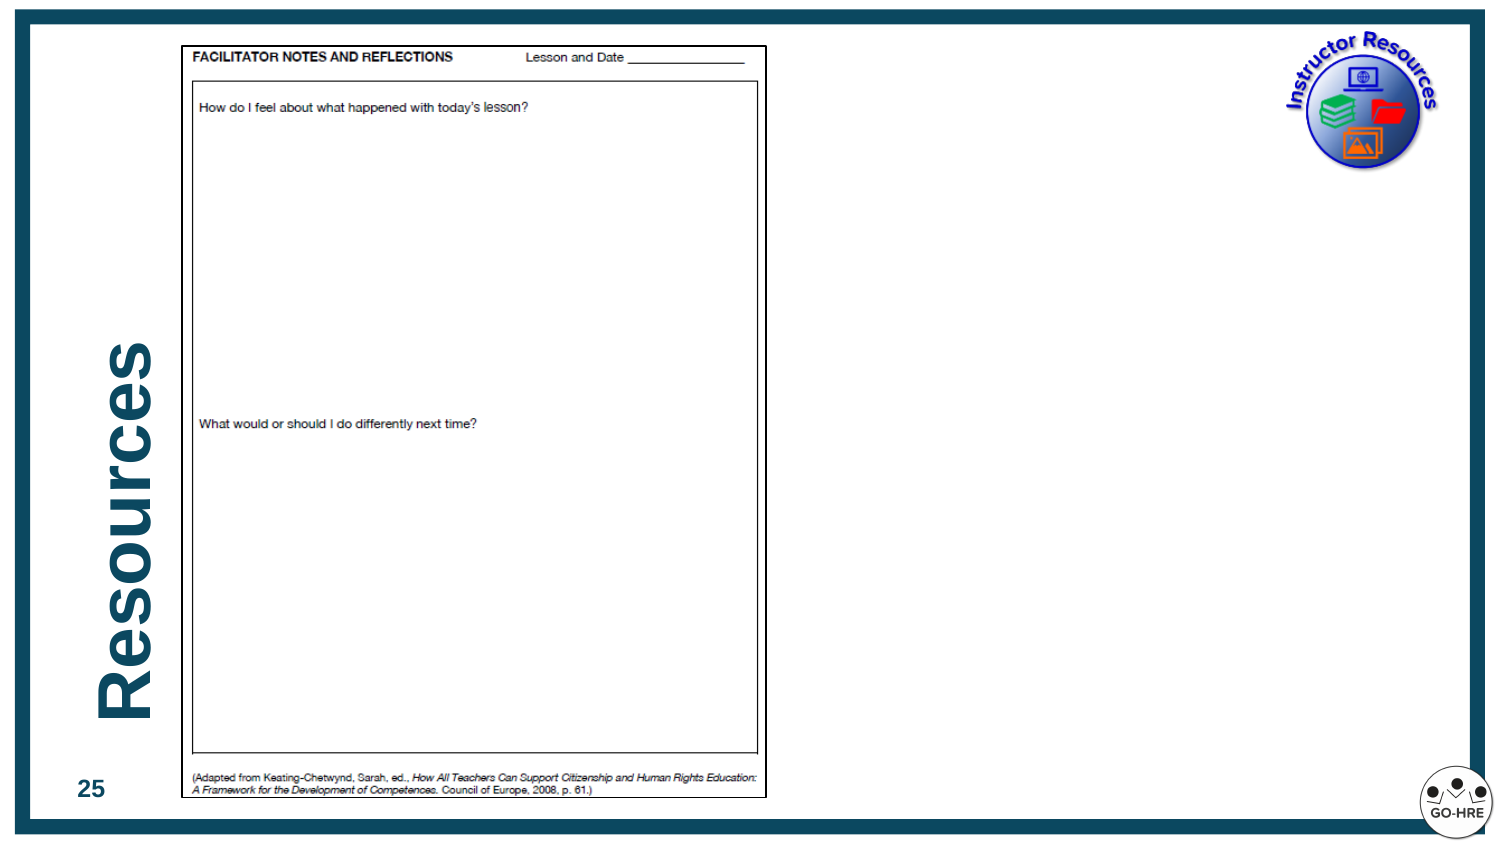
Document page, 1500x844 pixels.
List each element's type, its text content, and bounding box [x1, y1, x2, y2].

picture [182, 46, 766, 798]
picture [1419, 765, 1495, 841]
picture [1285, 30, 1441, 181]
slide_number 25 [30, 755, 121, 820]
title Resources [30, 189, 177, 739]
